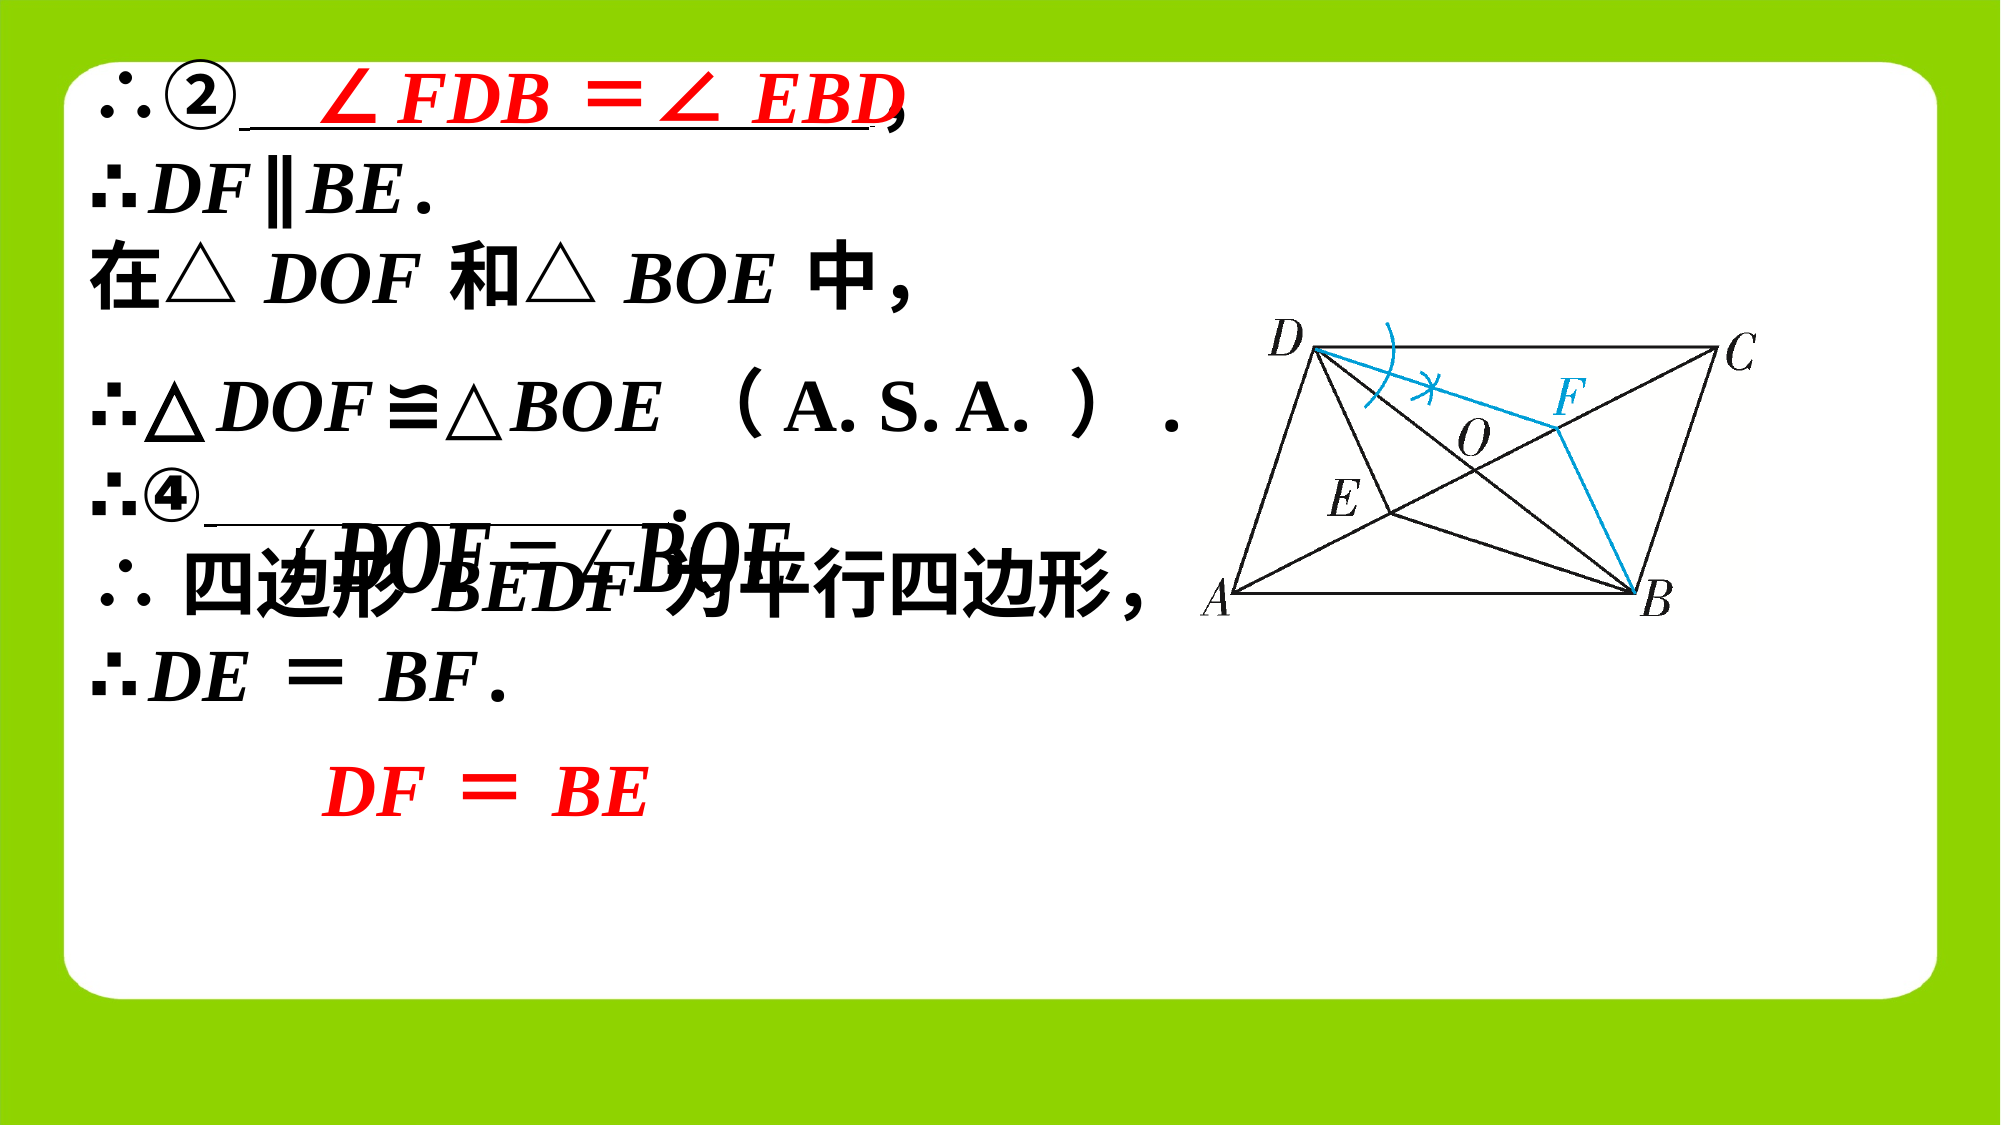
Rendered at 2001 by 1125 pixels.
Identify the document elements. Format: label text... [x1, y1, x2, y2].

text_box ∠FDB＝∠EBD [299, 41, 970, 147]
picture [0, 0, 2001, 1125]
text_box DF＝BE [307, 734, 715, 840]
text_box [88, 936, 536, 1028]
